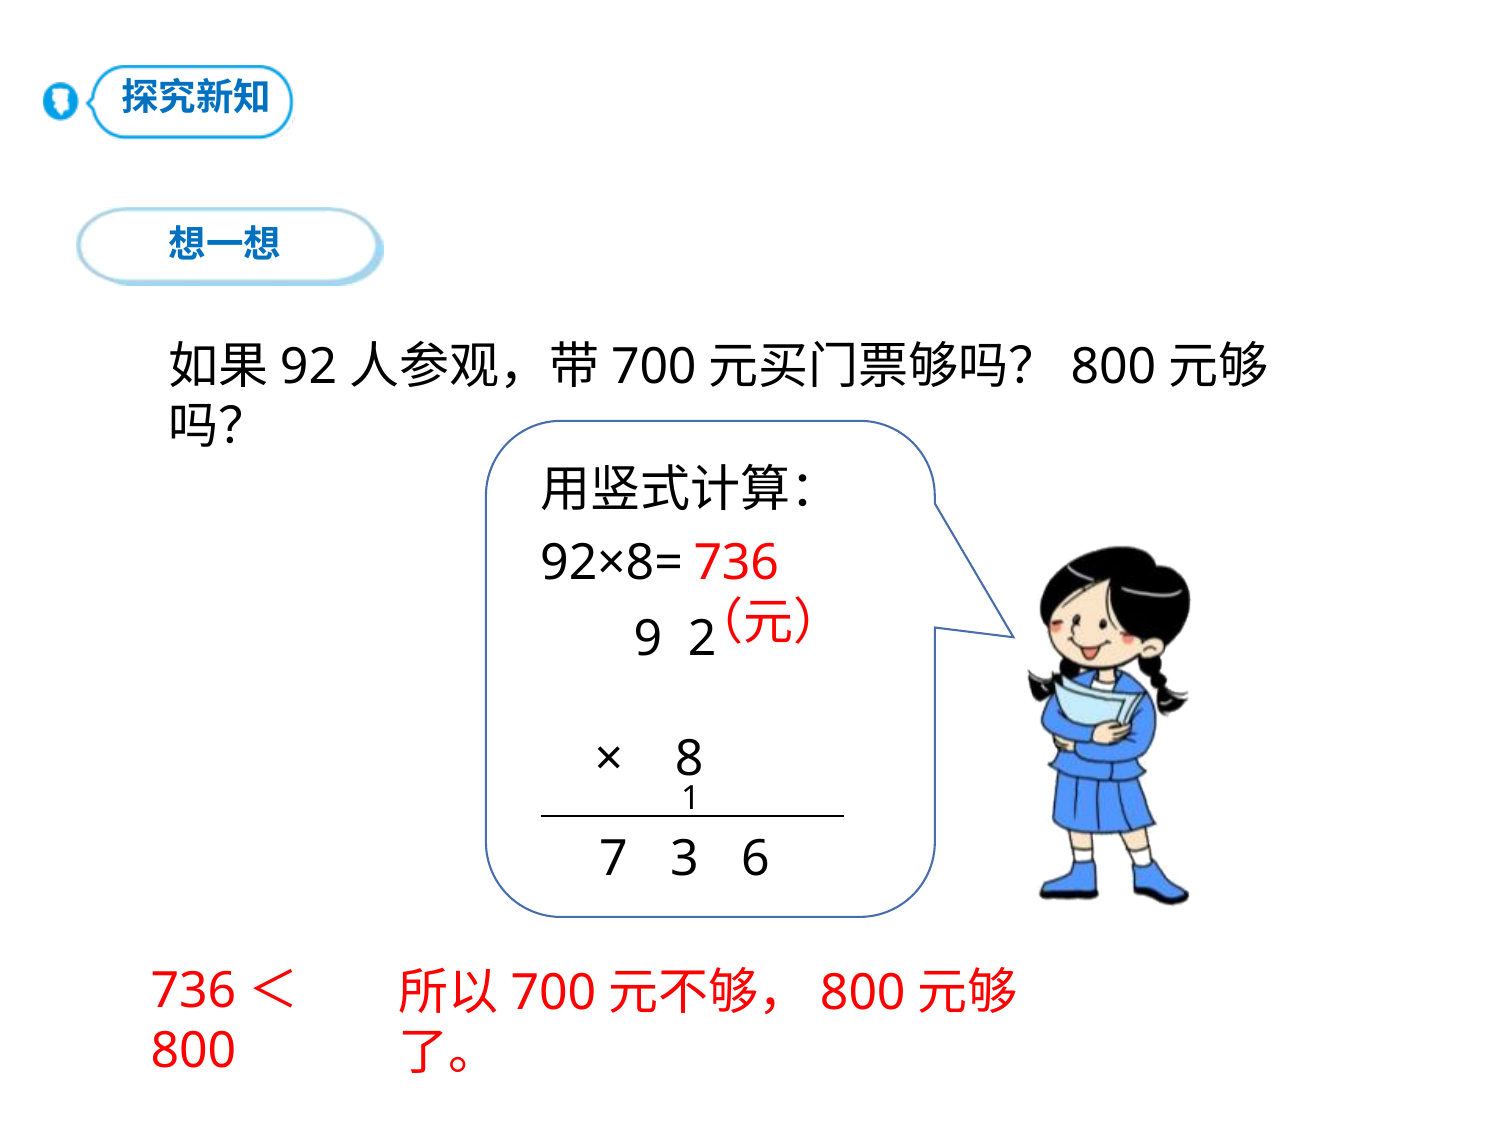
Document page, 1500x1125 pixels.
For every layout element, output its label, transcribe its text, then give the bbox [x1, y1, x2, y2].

text_box 用竖式计算： [525, 449, 891, 525]
text_box 736（元） [678, 522, 951, 658]
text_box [584, 817, 798, 894]
text_box 736＜800 [135, 949, 408, 1085]
text_box [951, 528, 1016, 639]
text_box 92×8= [525, 525, 678, 598]
picture [1021, 538, 1211, 909]
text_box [541, 598, 916, 824]
text_box [484, 419, 947, 918]
text_box 所以700元不够，800元够了。 [383, 952, 1040, 1087]
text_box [43, 65, 296, 142]
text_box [76, 207, 384, 286]
text_box 如果92人参观，带700元买门票够吗？800元够吗？ [153, 326, 1347, 461]
